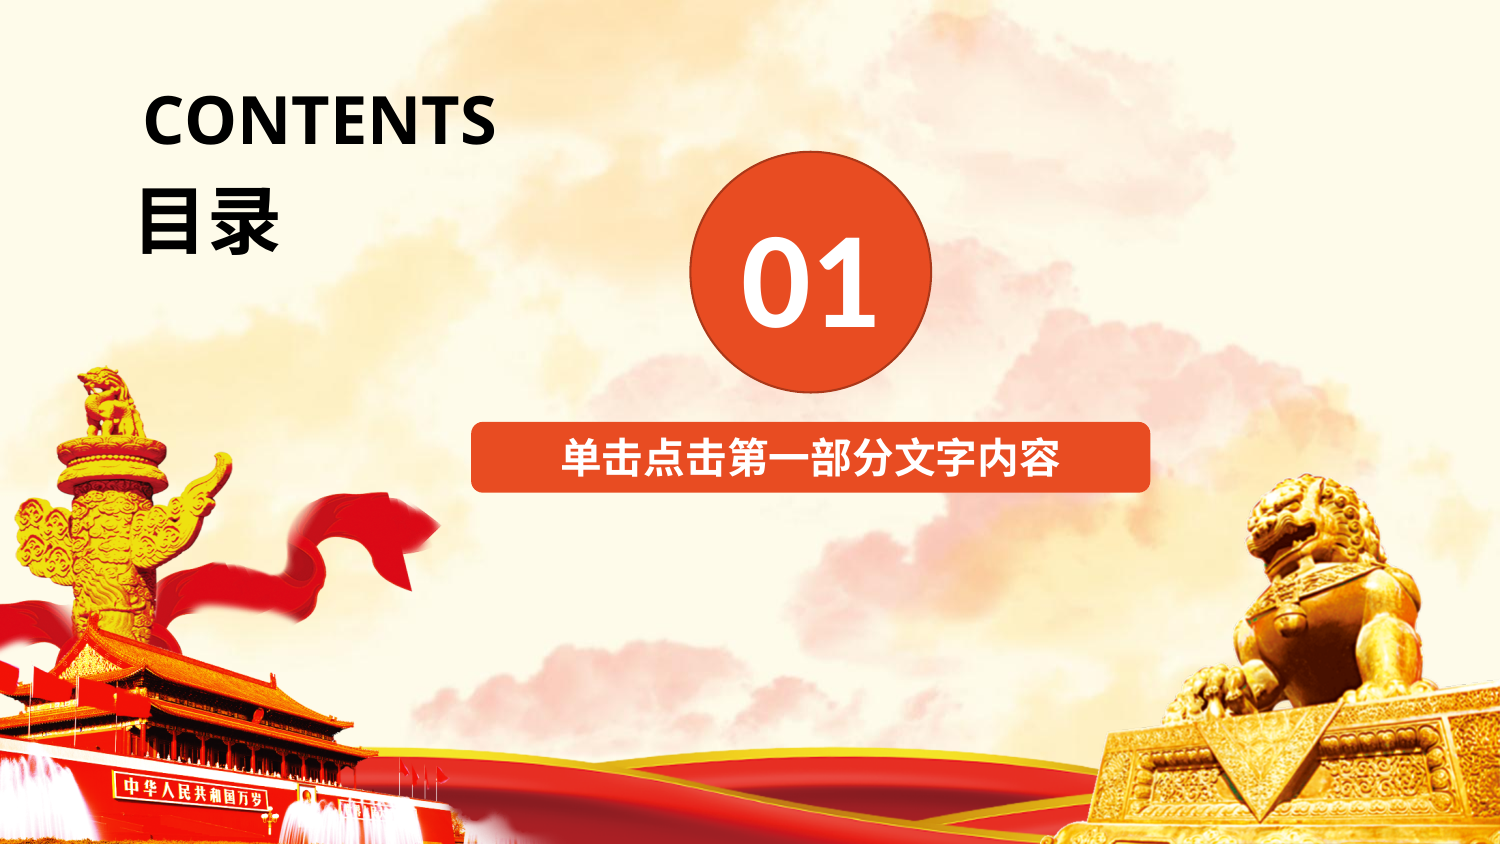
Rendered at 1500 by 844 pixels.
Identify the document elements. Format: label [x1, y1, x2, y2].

text_box [0, 0, 1500, 844]
